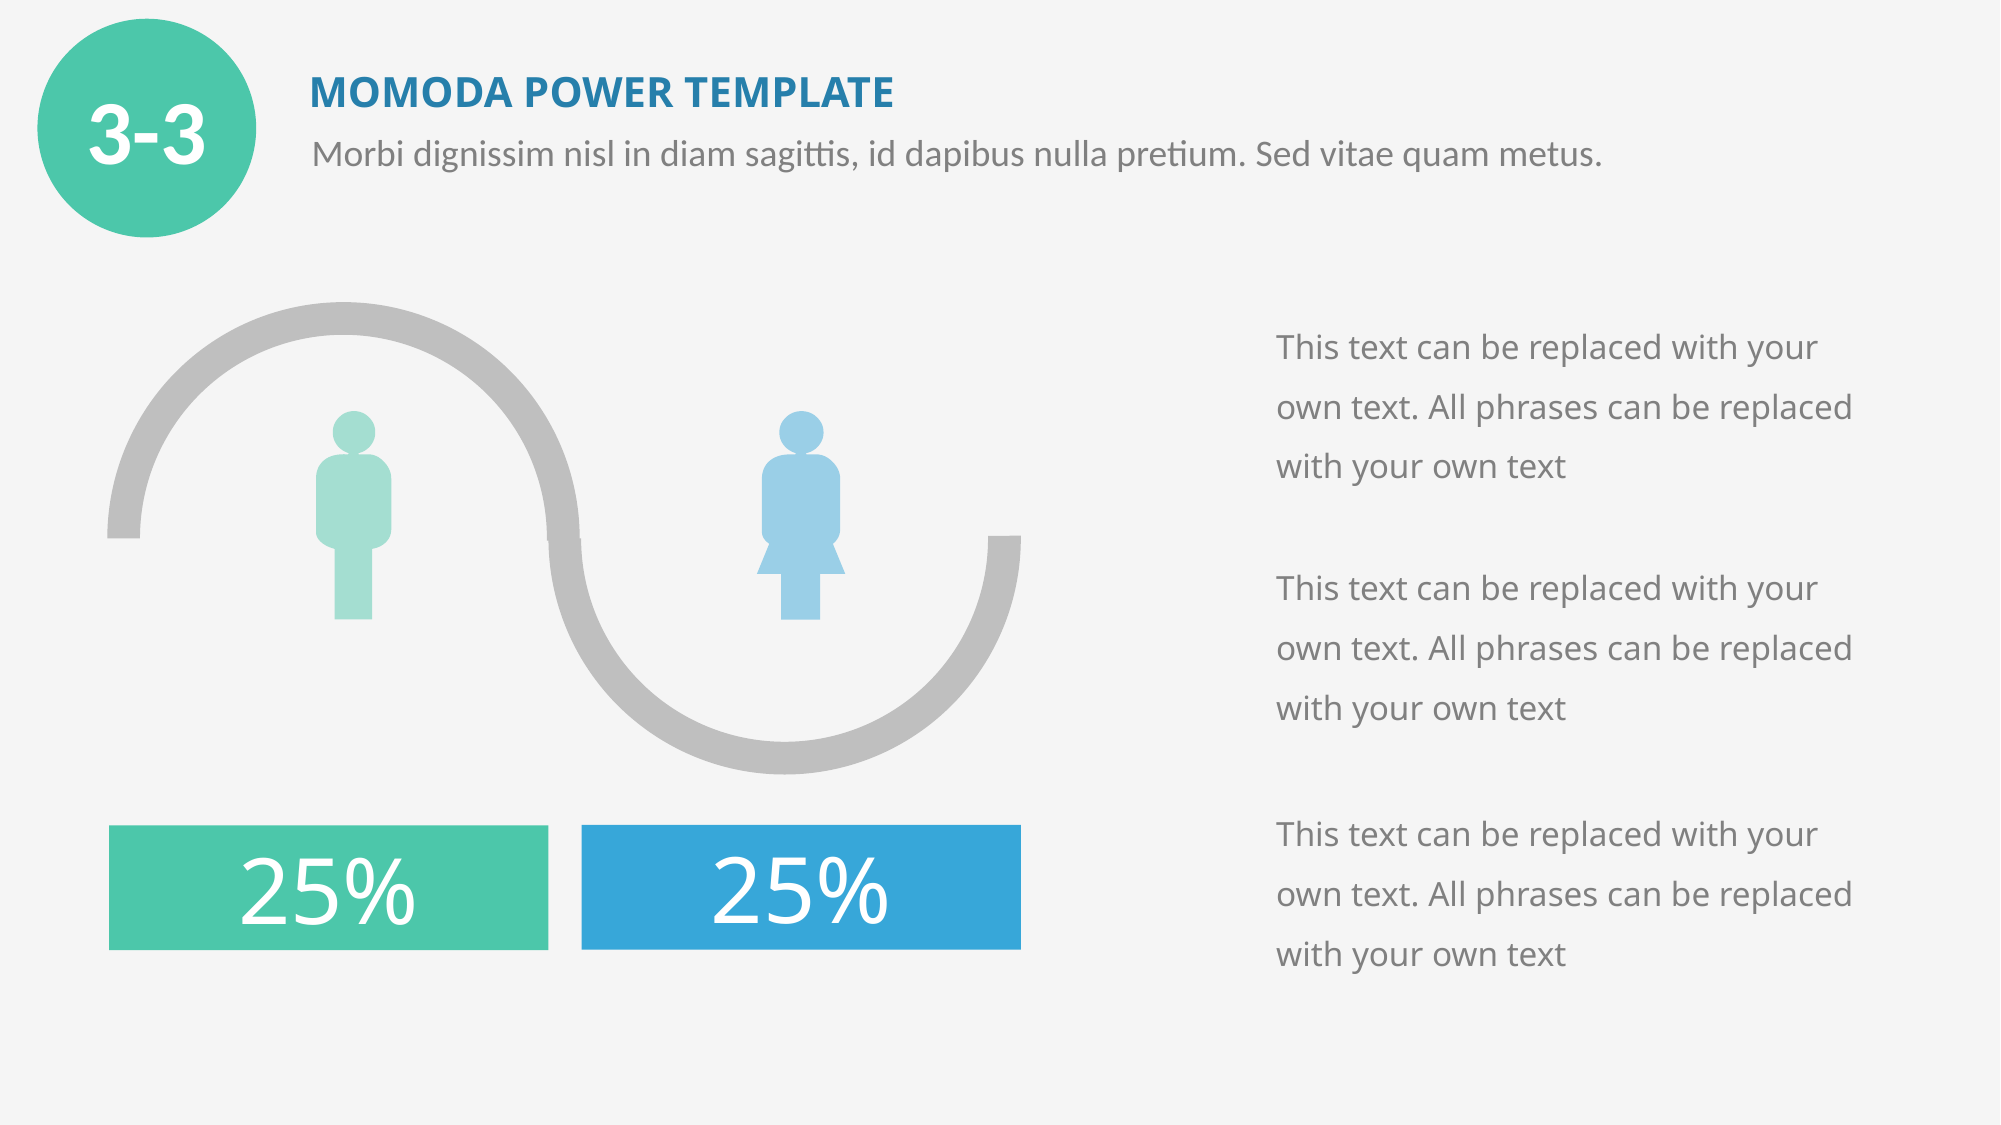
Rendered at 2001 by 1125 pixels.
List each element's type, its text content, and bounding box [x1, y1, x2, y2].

text_box [315, 410, 393, 621]
text_box Morbi dignissim nisl in diam sagittis, id dapibus nulla pretium. Sed vitae quam metus. [296, 121, 1622, 182]
text_box [106, 301, 581, 542]
text_box This text can be replaced with your own text. All phrases can be replaced with your own text [1261, 785, 1872, 981]
text_box [755, 410, 847, 621]
text_box 25% [109, 825, 549, 951]
text_box [547, 534, 1022, 776]
text_box This text can be replaced with your own text. All phrases can be replaced with your own text [1261, 540, 1872, 735]
text_box 25% [581, 824, 1021, 950]
text_box This text can be replaced with your own text. All phrases can be replaced with your own text [1261, 298, 1872, 493]
text_box 3-3 [36, 17, 258, 239]
text_box MOMODA POWER TEMPLATE [296, 60, 1160, 121]
